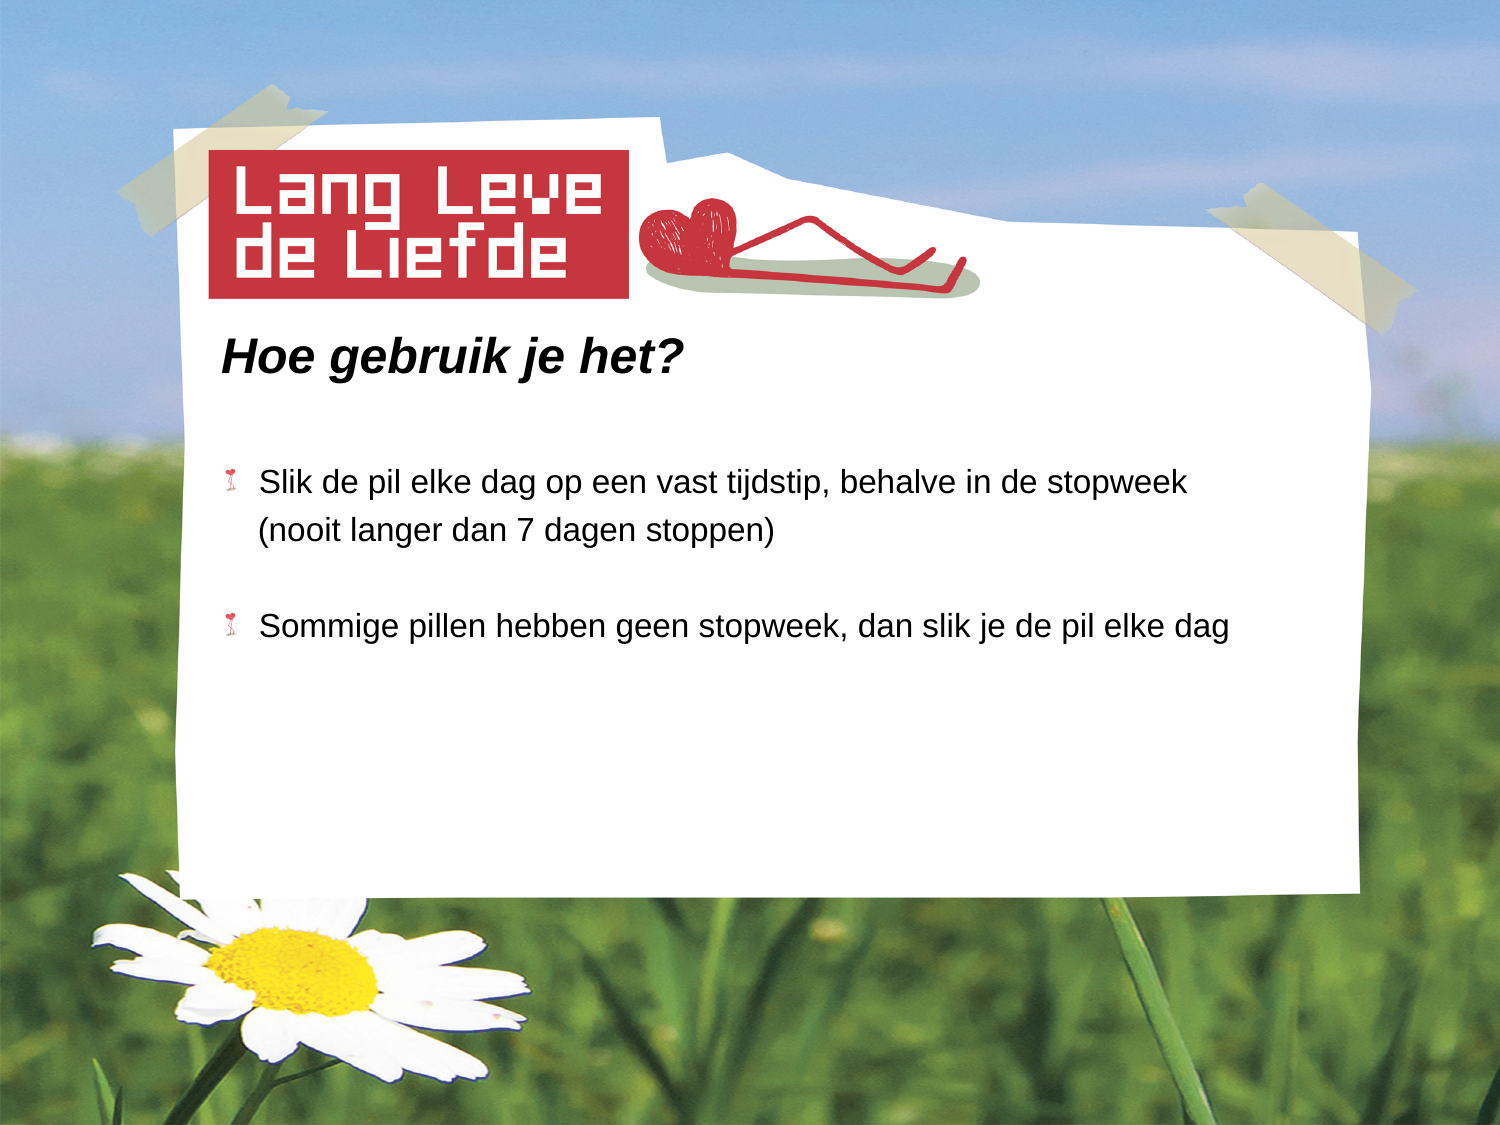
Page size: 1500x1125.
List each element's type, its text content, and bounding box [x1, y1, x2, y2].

picture [0, 0, 1500, 1125]
list Hoe gebruik je het? Slik de pil elke dag op een vast tijdstip, behalve in de stopweek (nooit langer dan 7 dagen stoppen) Sommige pillen hebben geen stopweek, dan slik je de pil elke dag [205, 315, 1333, 897]
